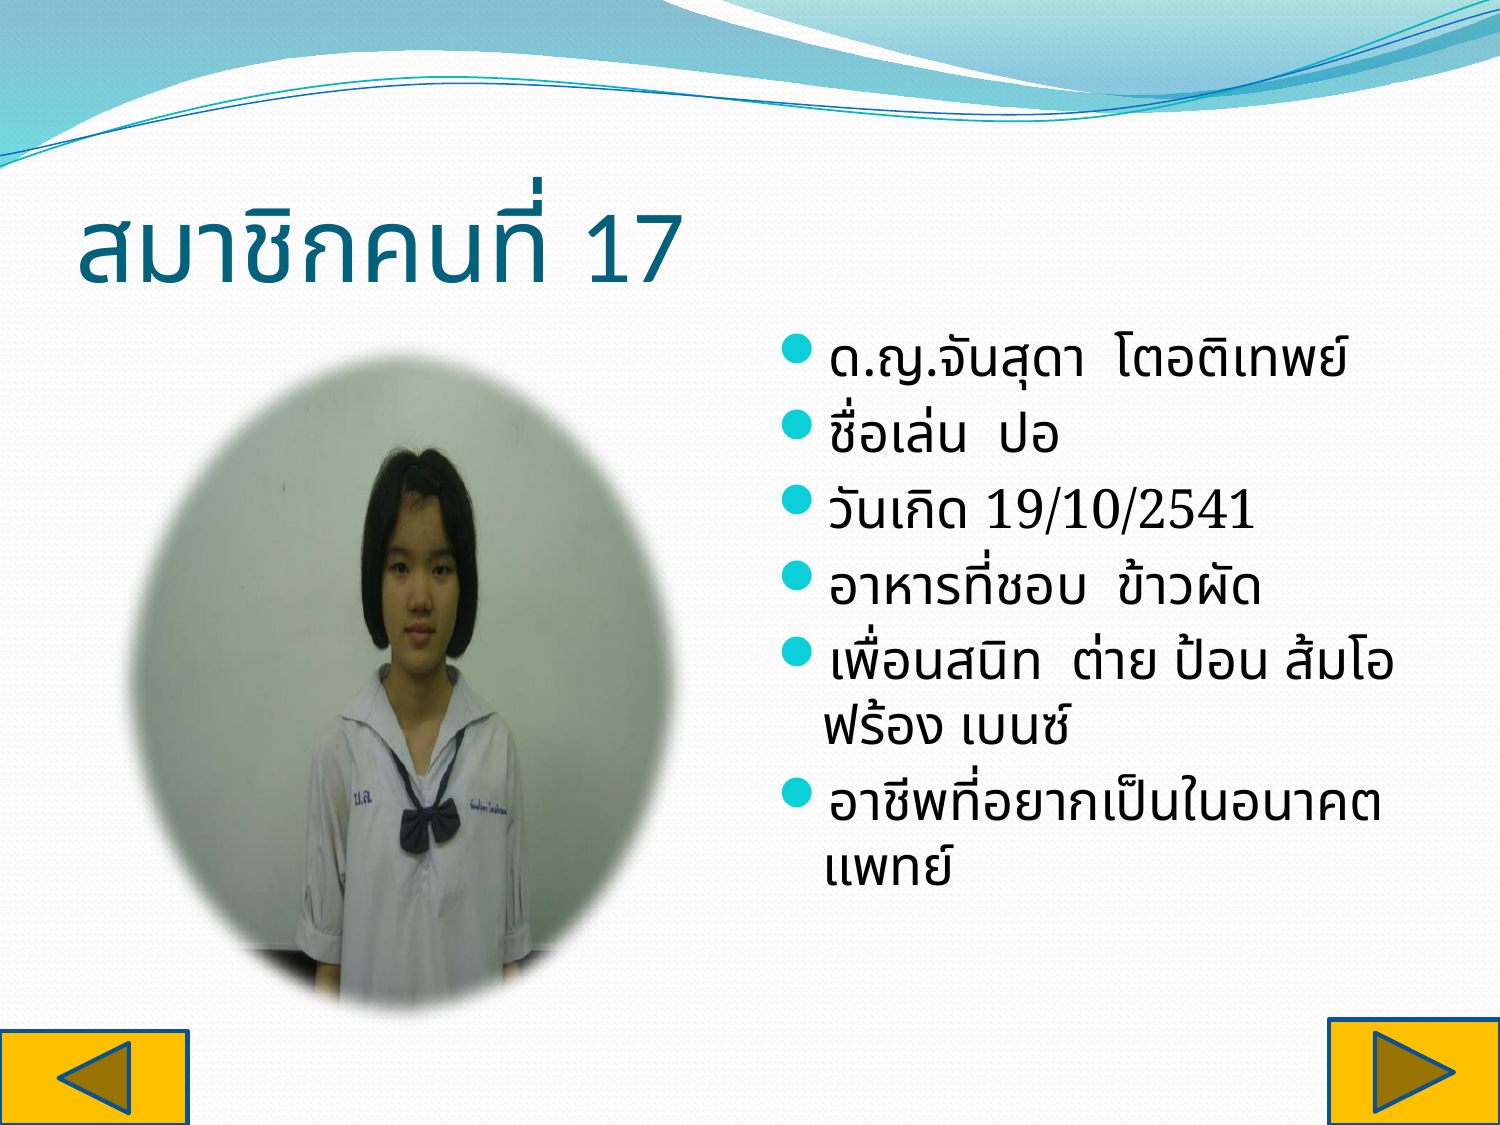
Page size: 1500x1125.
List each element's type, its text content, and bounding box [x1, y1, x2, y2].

text_box [1327, 1017, 1500, 1125]
picture [111, 337, 692, 1028]
list ด.ญ.จันสุดา โตอติเทพย์ ชื่อเล่น ปอ วันเกิด 19/10/2541 อาหารที่ชอบ ข้าวผัด เพื่อนสนิท ต่าย ป้อน ส้มโอ ฟร้อง เบนซ์ อาชีพที่อยากเป็นในอนาคต แพทย์ [762, 314, 1426, 1043]
text_box [0, 1029, 190, 1125]
title สมาชิกคนที่ 17 [74, 115, 1426, 304]
text_box [106, 1029, 190, 1040]
